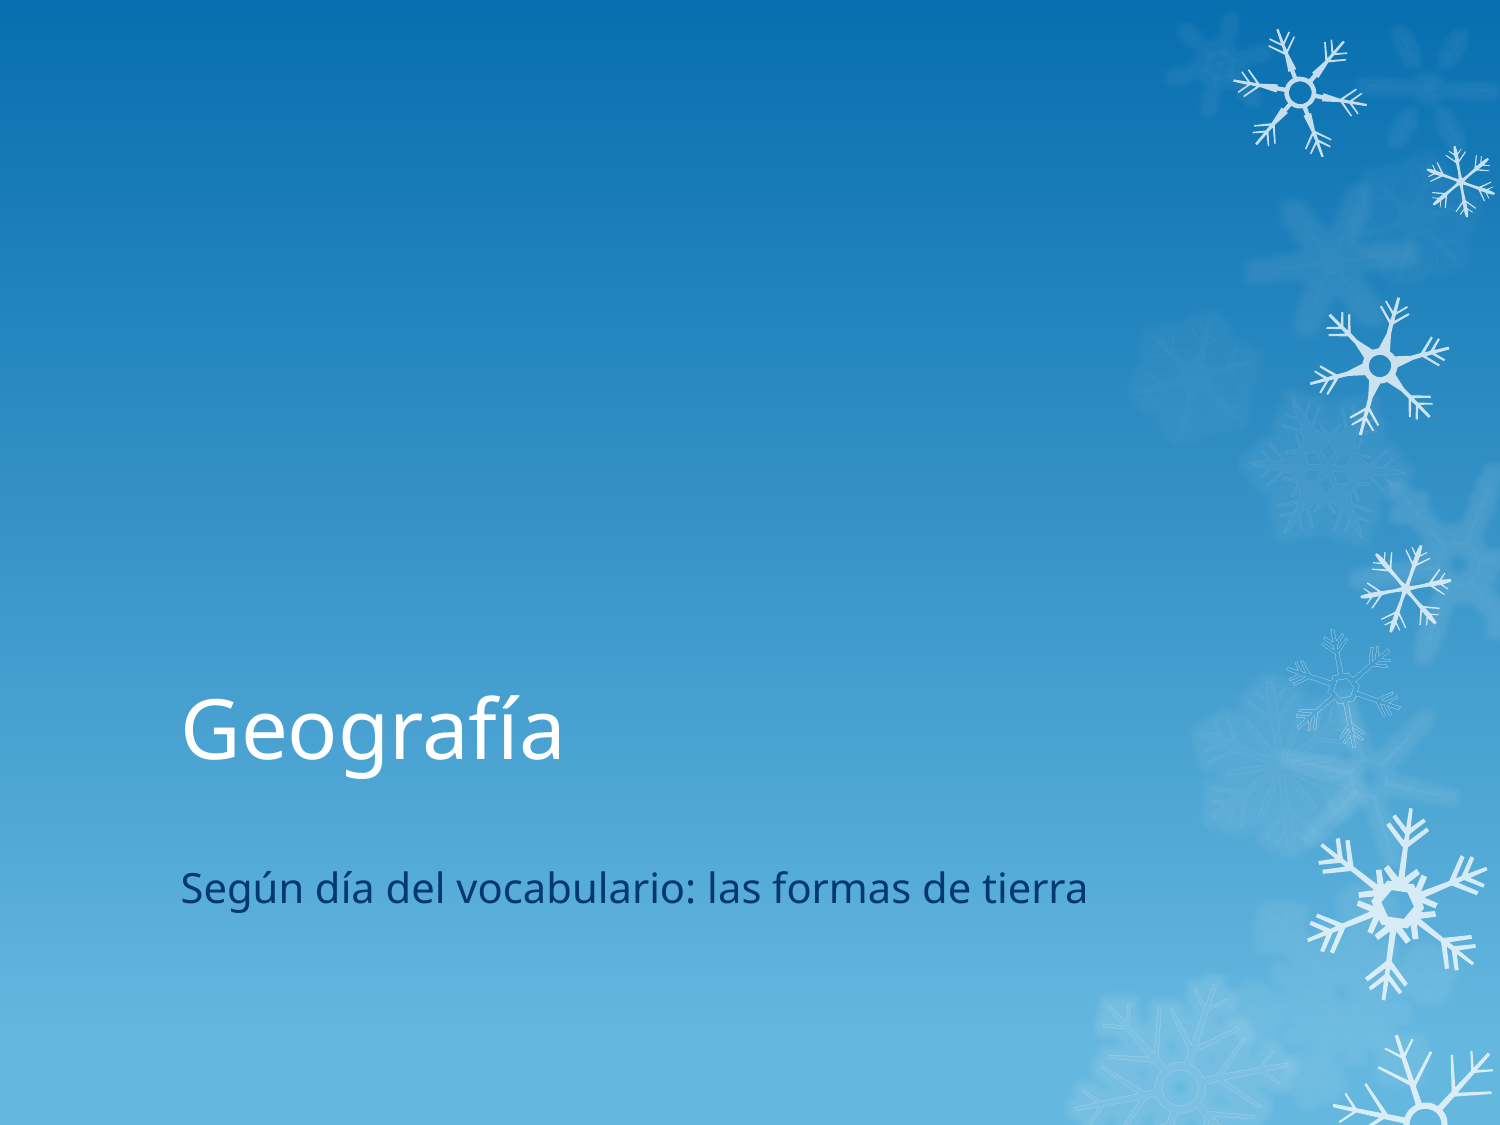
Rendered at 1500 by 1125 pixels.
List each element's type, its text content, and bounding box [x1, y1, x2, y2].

title Geografía [165, 542, 1334, 783]
subtitle Según día del vocabulario: las formas de tierra [165, 783, 1334, 925]
